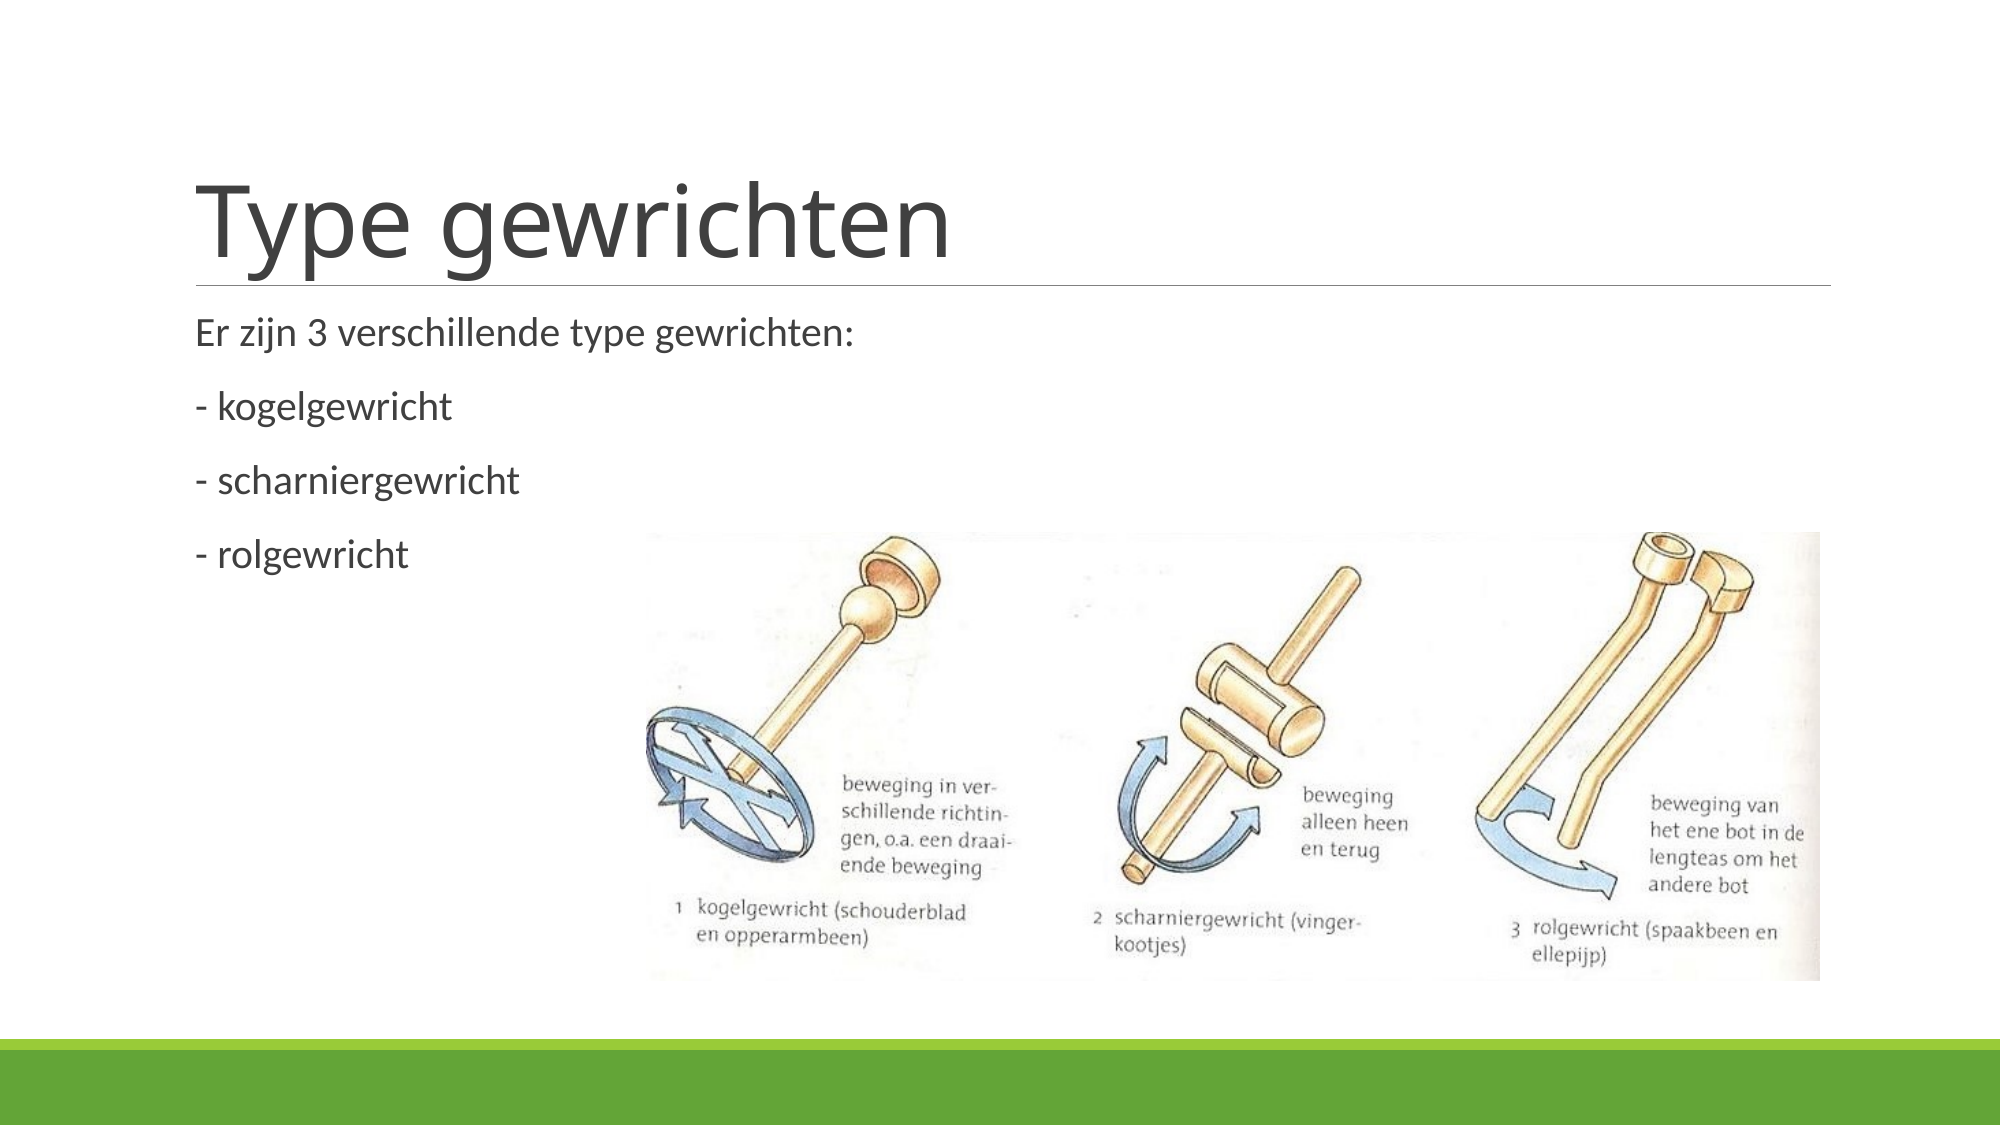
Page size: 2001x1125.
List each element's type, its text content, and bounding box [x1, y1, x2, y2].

picture [646, 531, 1821, 982]
title Type gewrichten [180, 47, 1830, 285]
list Er zijn 3 verschillende type gewrichten: - kogelgewricht - scharniergewricht - rolgewricht [180, 302, 1830, 963]
